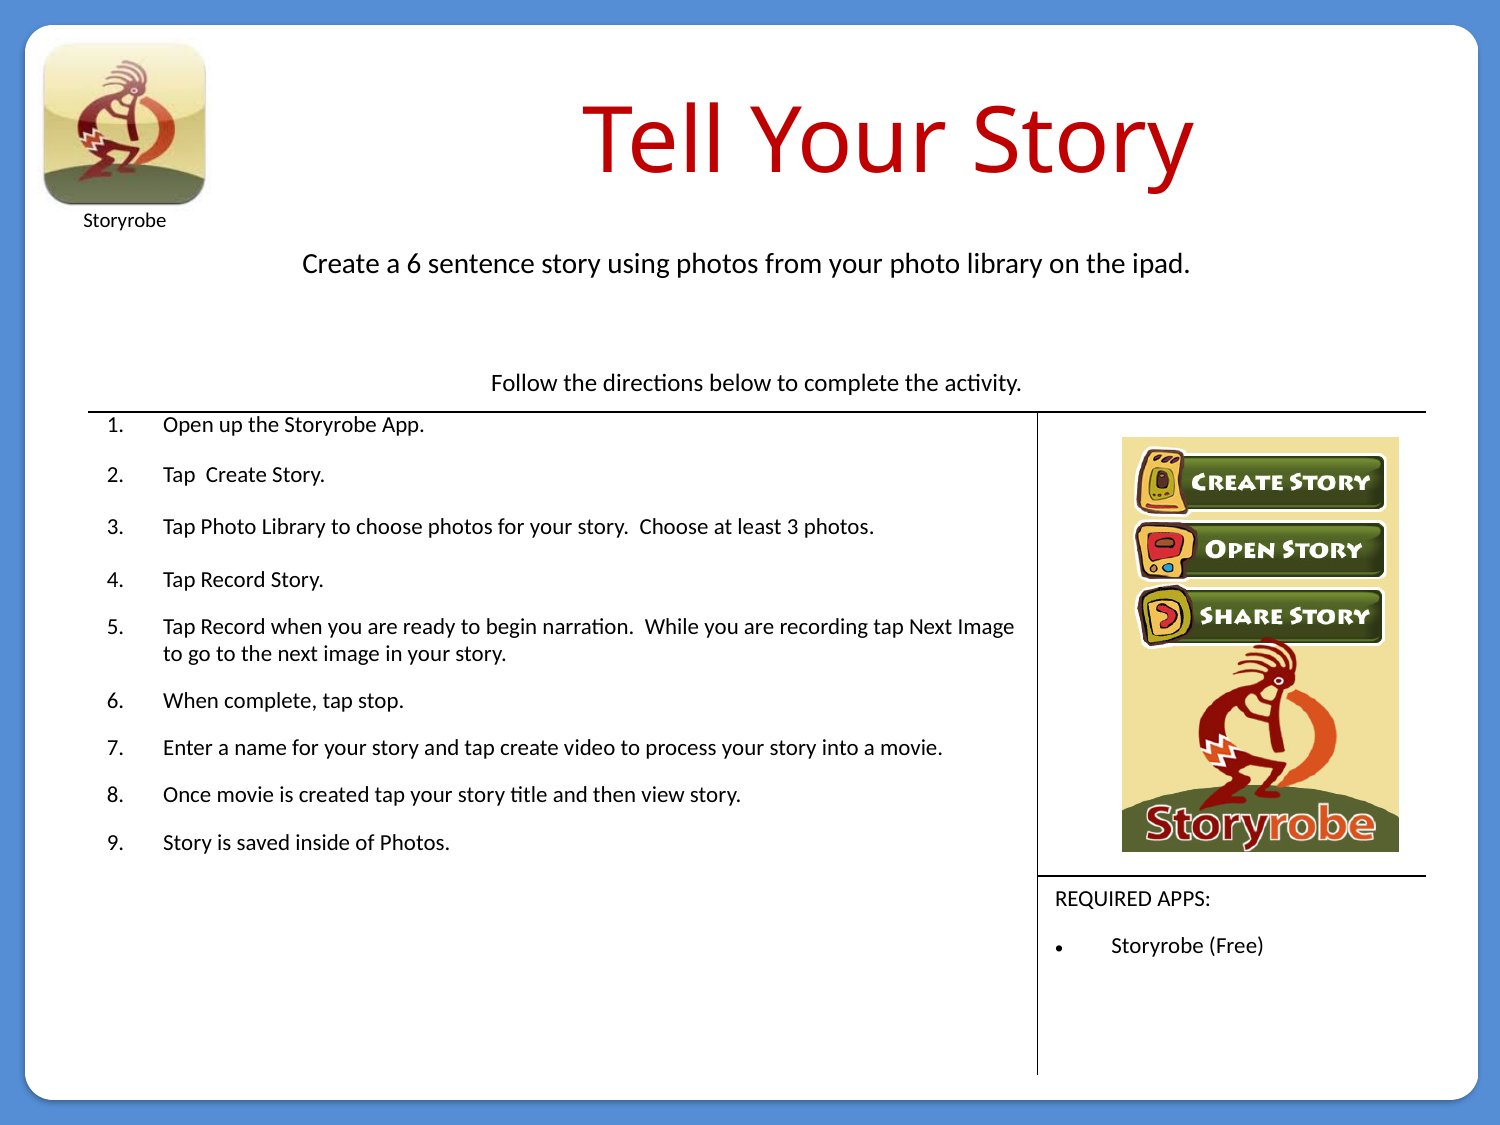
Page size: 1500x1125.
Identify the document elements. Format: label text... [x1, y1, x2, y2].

table_cell Open up the Storyrobe App. Tap Create Story. Tap Photo Library to choose photos for your story. Choose at least 3 photos. Tap Record Story. Tap Record when you are ready to begin narration. While you are recording tap Next Image to go to the next image in your story. When complete, tap stop. Enter a name for your story and tap create video to process your story into a movie. Once movie is created tap your story title and then view story. Story is saved inside of Photos. [88, 413, 1037, 1075]
table_header Follow the directions below to complete the activity. [88, 362, 1426, 411]
picture [37, 37, 213, 212]
table_cell REQUIRED APPS: Storyrobe (Free) [1038, 877, 1426, 1075]
picture [1122, 437, 1399, 853]
text_box Storyrobe [49, 219, 200, 240]
text_box Create a 6 sentence story using photos from your photo library on the ipad. [287, 237, 1438, 288]
title Tell Your Story [352, 34, 1425, 237]
table_cell [1038, 413, 1426, 875]
